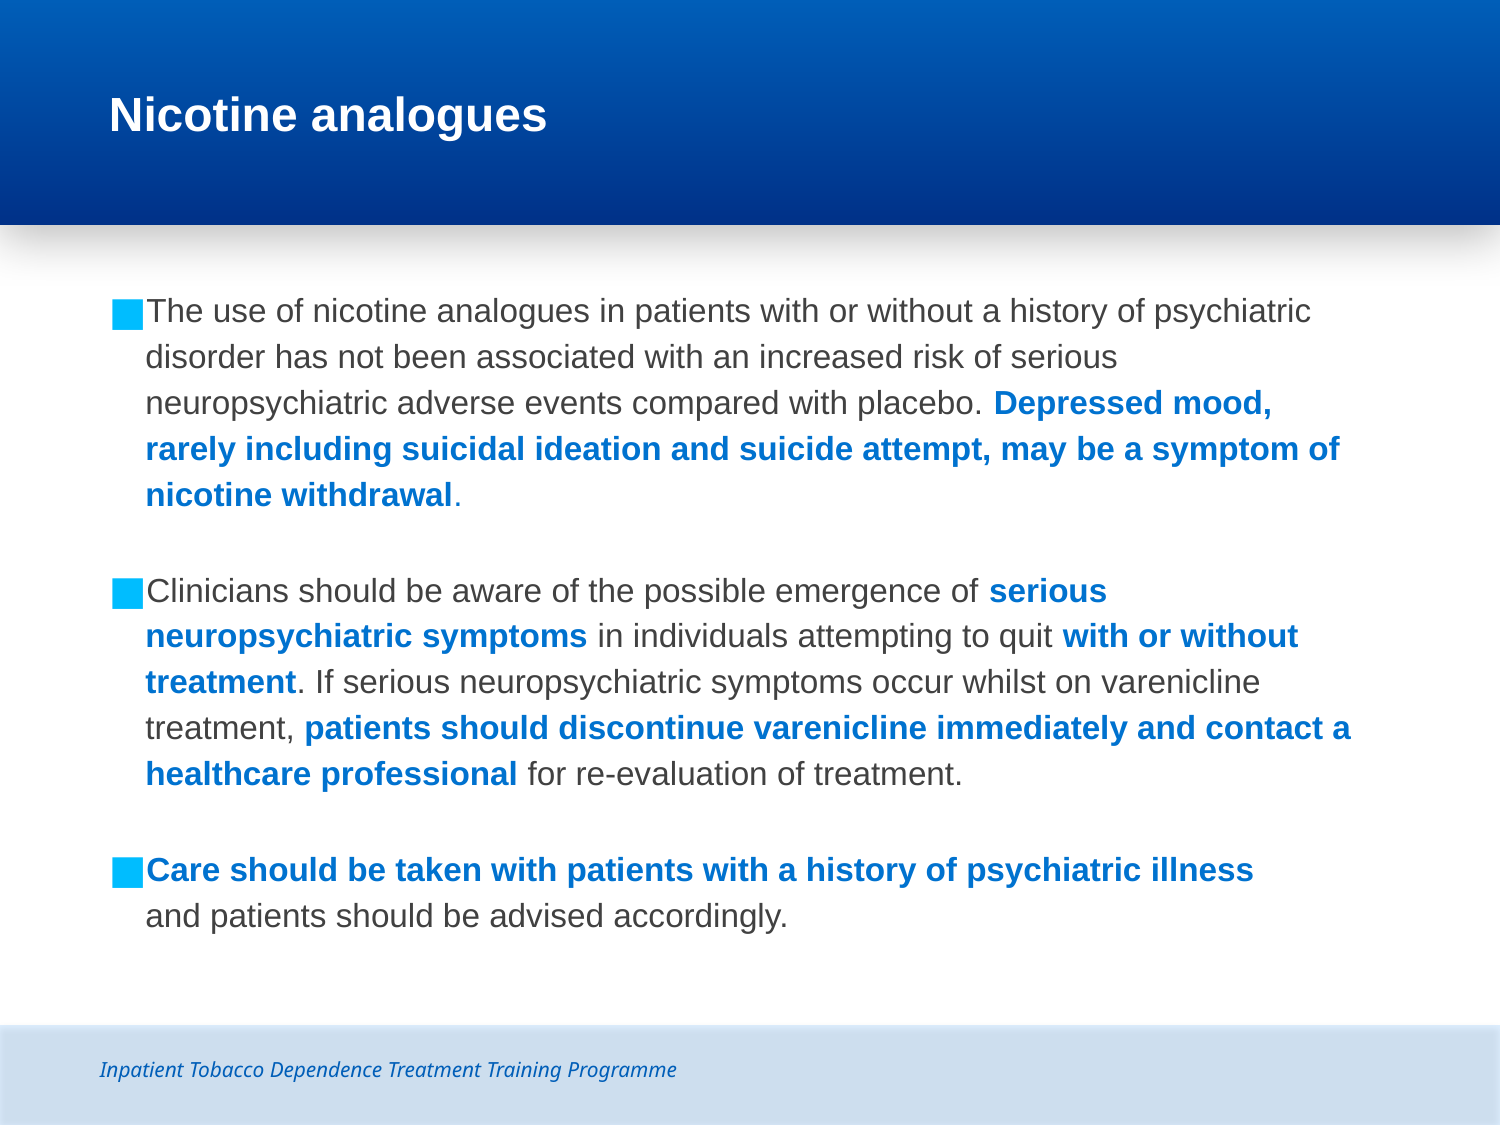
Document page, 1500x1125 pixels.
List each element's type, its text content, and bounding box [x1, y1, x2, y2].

text_box Inpatient Tobacco Dependence Treatment Training Programme [84, 1038, 790, 1099]
title Nicotine analogues [93, 24, 1401, 201]
text_box The use of nicotine analogues in patients with or without a history of psychiatric disorder has not been associated with an increased risk of serious neuropsychiatric adverse events compared with placebo. Depressed mood, rarely including suicidal ideation and suicide attempt, may be a symptom of nicotine withdrawal. Clinicians should be aware of the possible emergence of serious neuropsychiatric symptoms in individuals attempting to quit with or without treatment. If serious neuropsychiatric symptoms occur whilst on varenicline treatment, patients should discontinue varenicline immediately and contact a healthcare professional for re-evaluation of treatment. Care should be taken with patients with a history of psychiatric illness and patients should be advised accordingly. [93, 276, 1382, 517]
